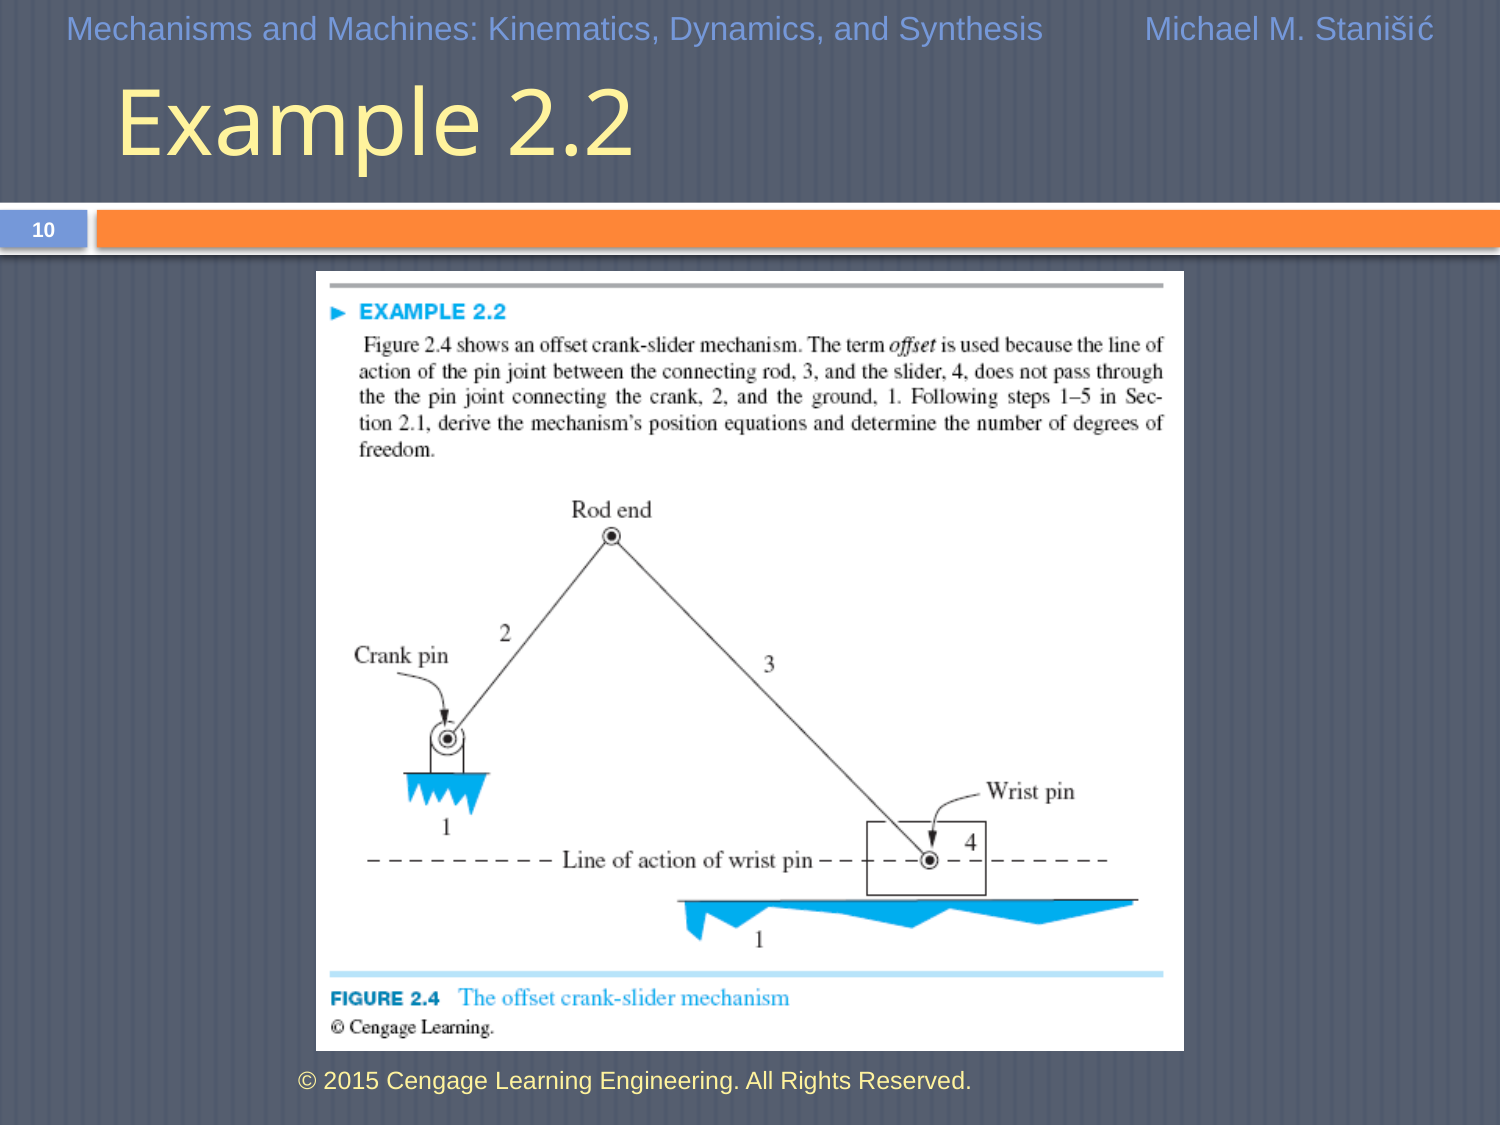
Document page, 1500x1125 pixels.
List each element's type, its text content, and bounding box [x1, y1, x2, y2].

footer © 2015 Cengage Learning Engineering. All Rights Reserved. [106, 1050, 996, 1110]
picture [316, 270, 1184, 1052]
title Example 2.2 [99, 55, 1438, 201]
text_box Mechanisms and Machines: Kinematics, Dynamics, and Synthesis Michael M. Stanišić [0, 0, 1500, 55]
slide_number 10 [0, 208, 88, 249]
